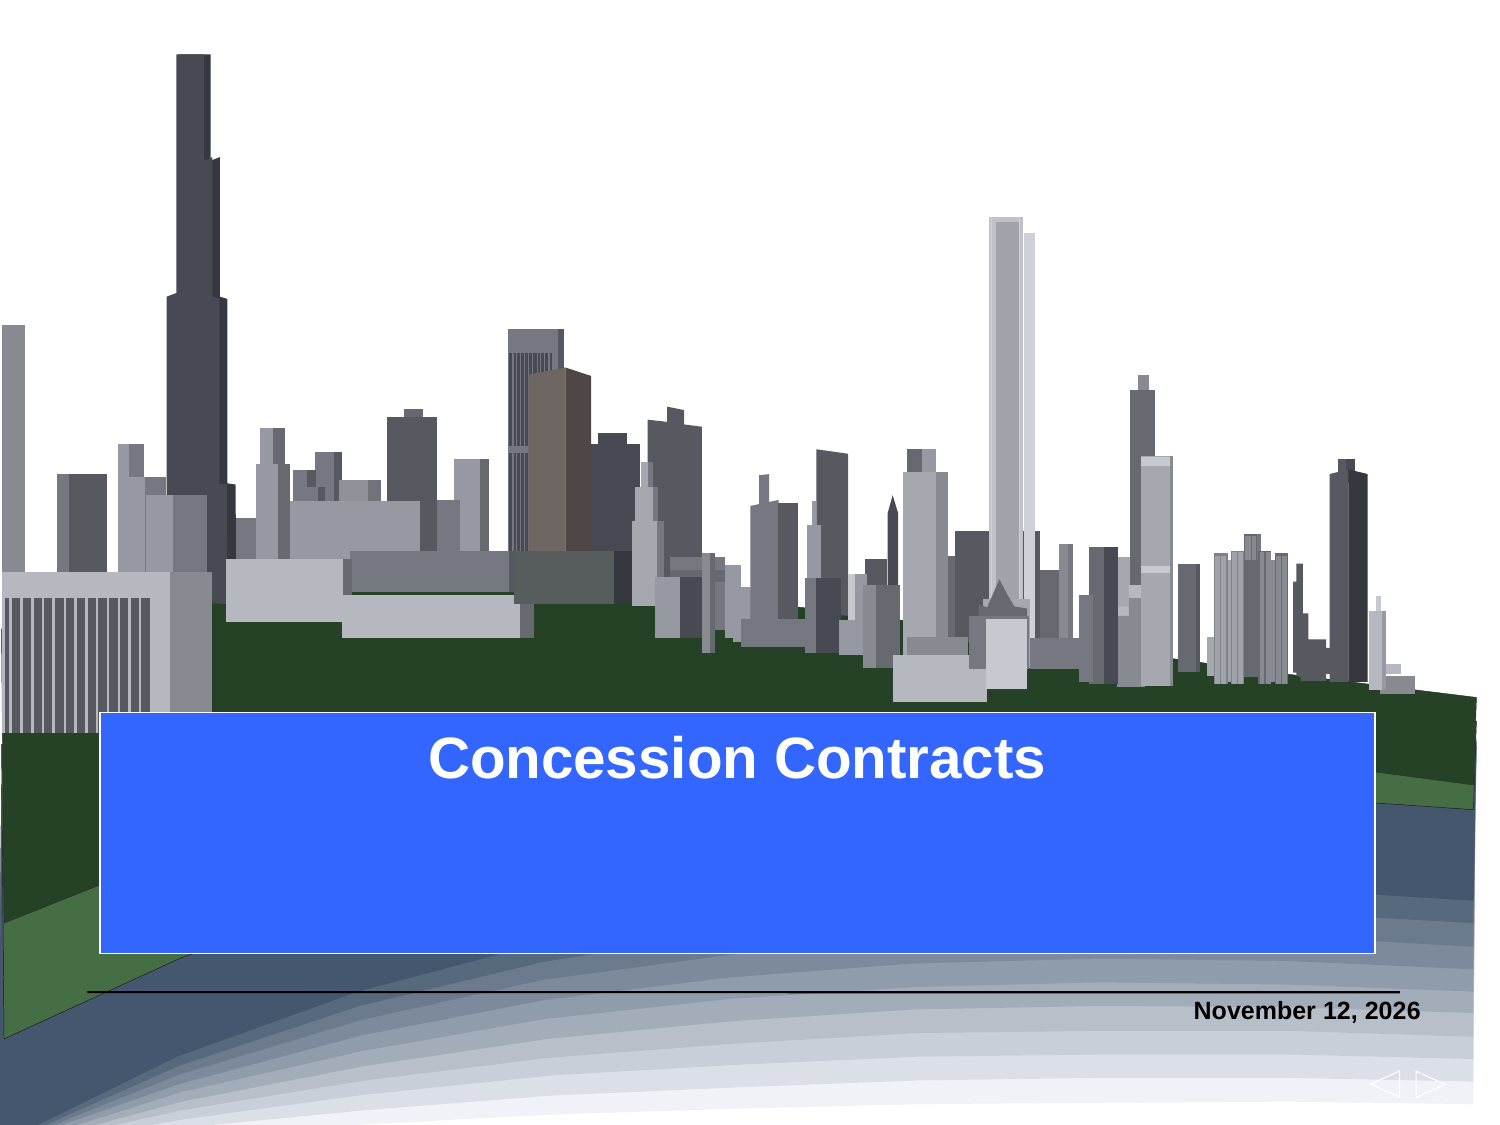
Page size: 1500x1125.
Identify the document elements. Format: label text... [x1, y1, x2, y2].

title Concession Contracts [99, 712, 1376, 954]
